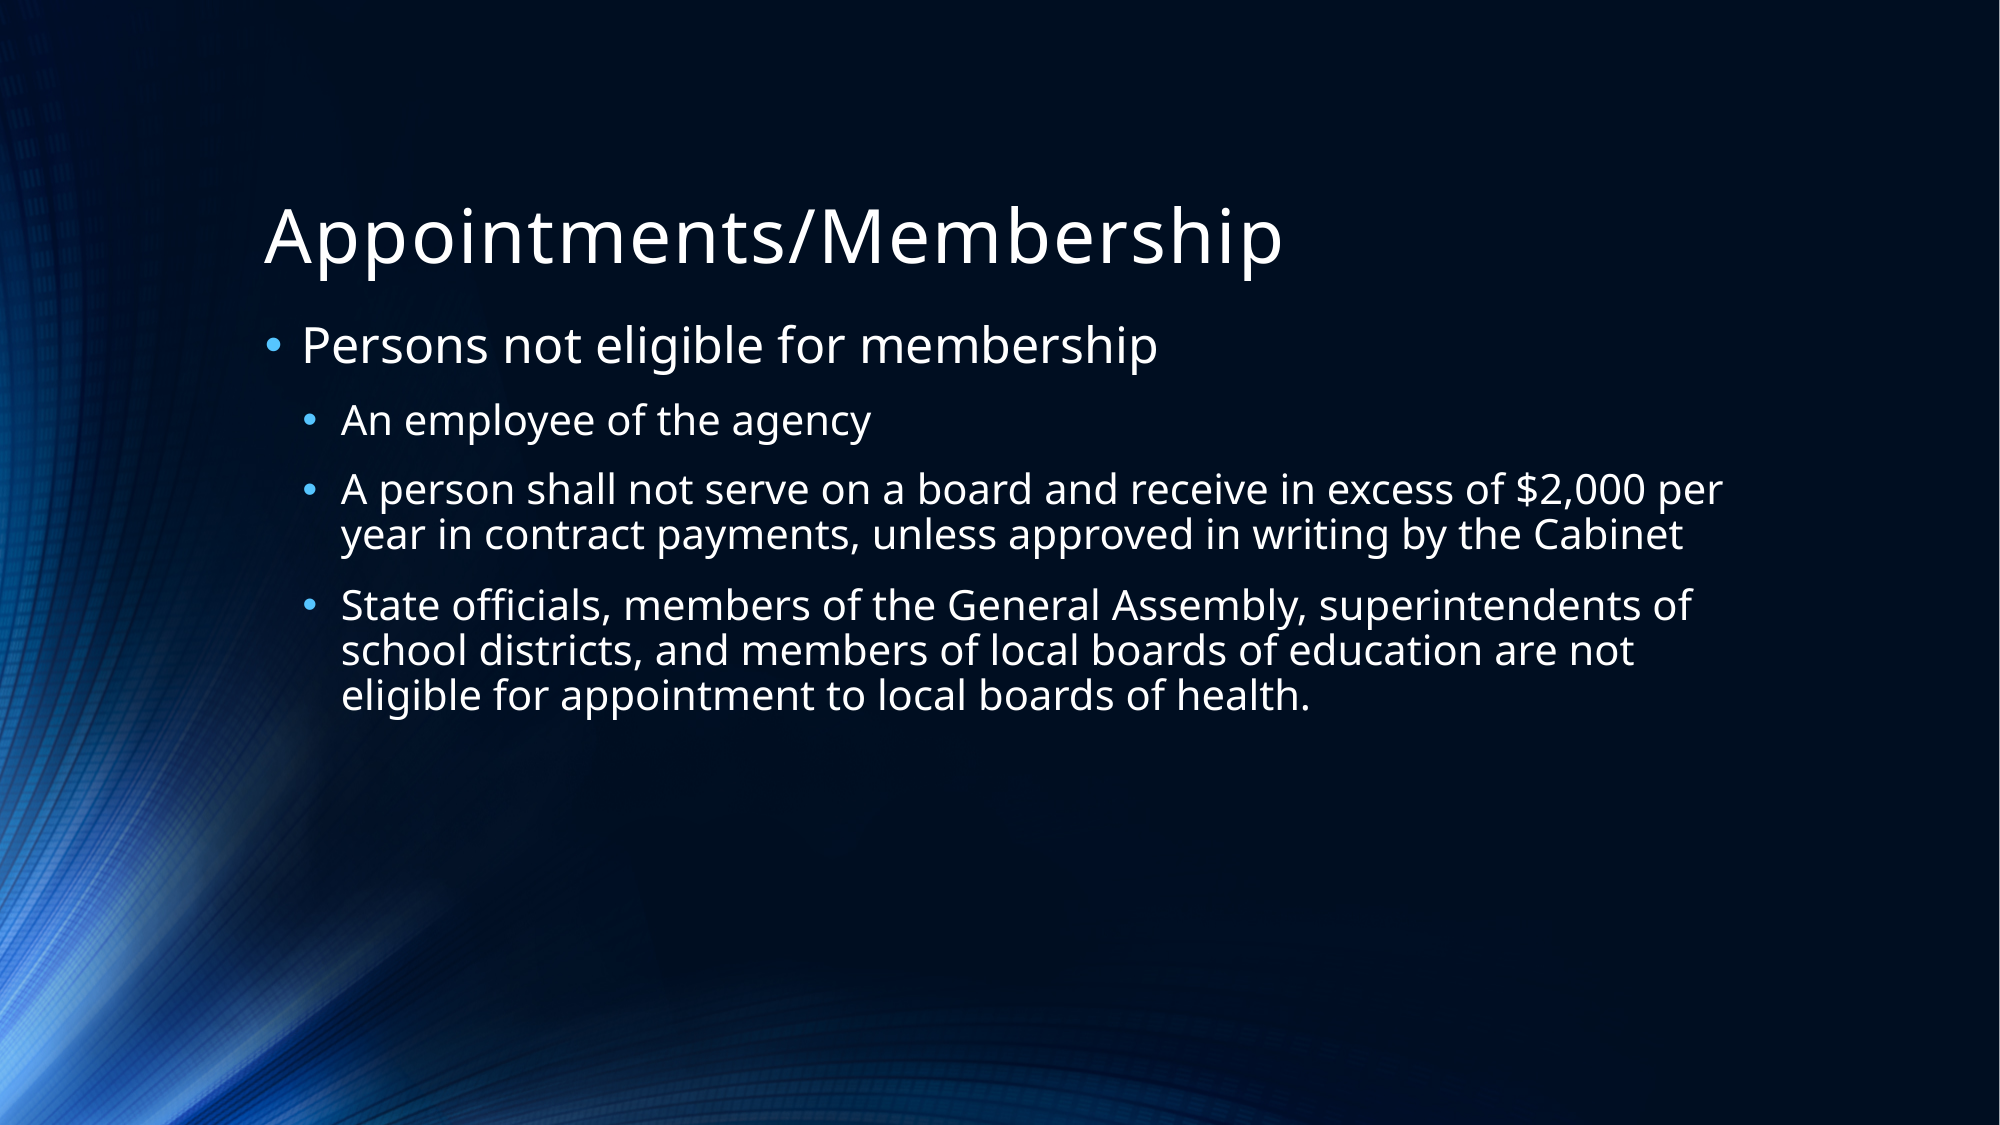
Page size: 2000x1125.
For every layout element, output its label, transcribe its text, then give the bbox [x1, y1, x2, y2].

list Persons not eligible for membership An employee of the agency A person shall not serve on a board and receive in excess of $2,000 per year in contract payments, unless approved in writing by the Cabinet State officials, members of the General Assembly, superintendents of school districts, and members of local boards of education are not eligible for appointment to local boards of health. [249, 312, 1749, 988]
picture [0, 0, 2000, 1125]
title Appointments/Membership [249, 62, 1750, 288]
